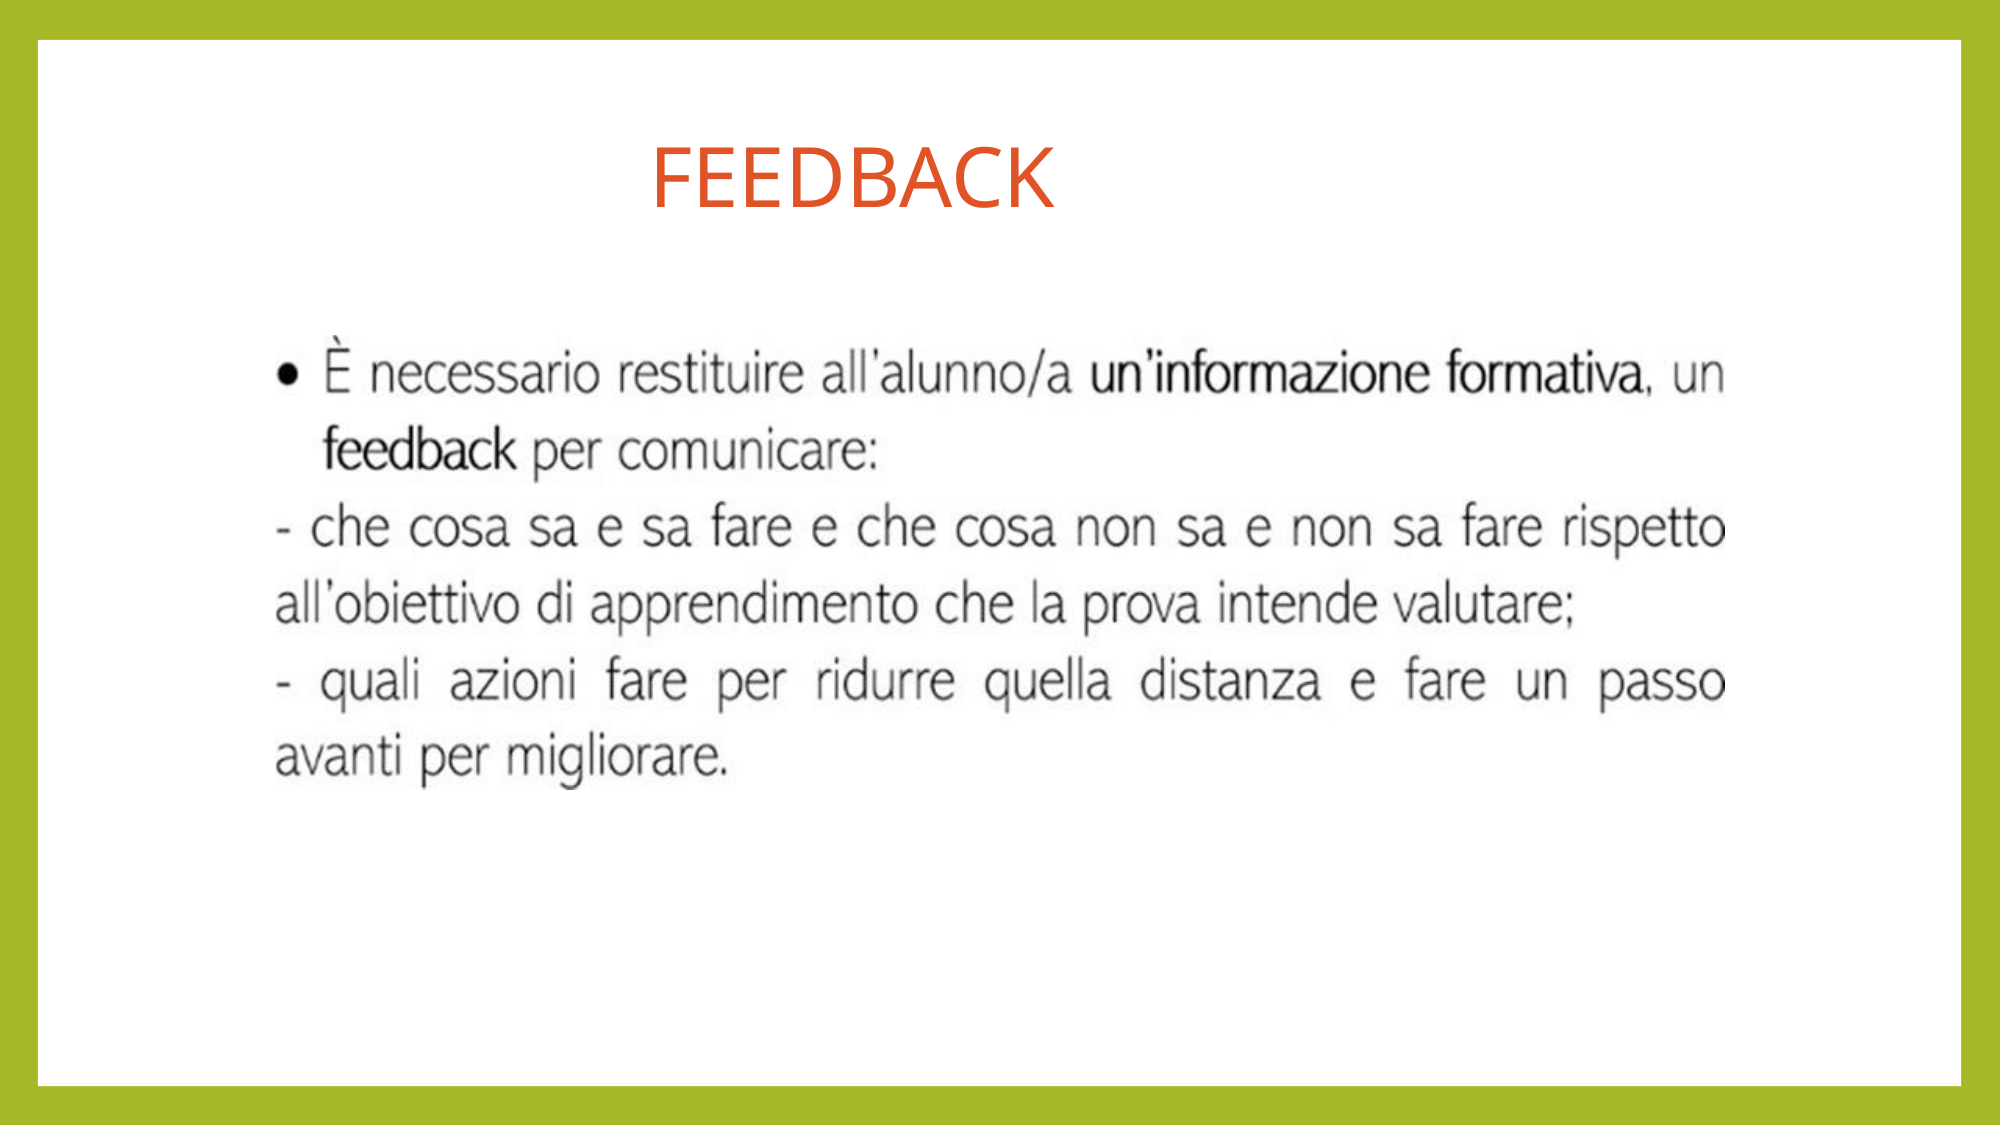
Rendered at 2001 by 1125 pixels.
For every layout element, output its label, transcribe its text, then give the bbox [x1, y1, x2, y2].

text_box FEEDBACK [634, 116, 1095, 232]
picture [274, 334, 1726, 791]
